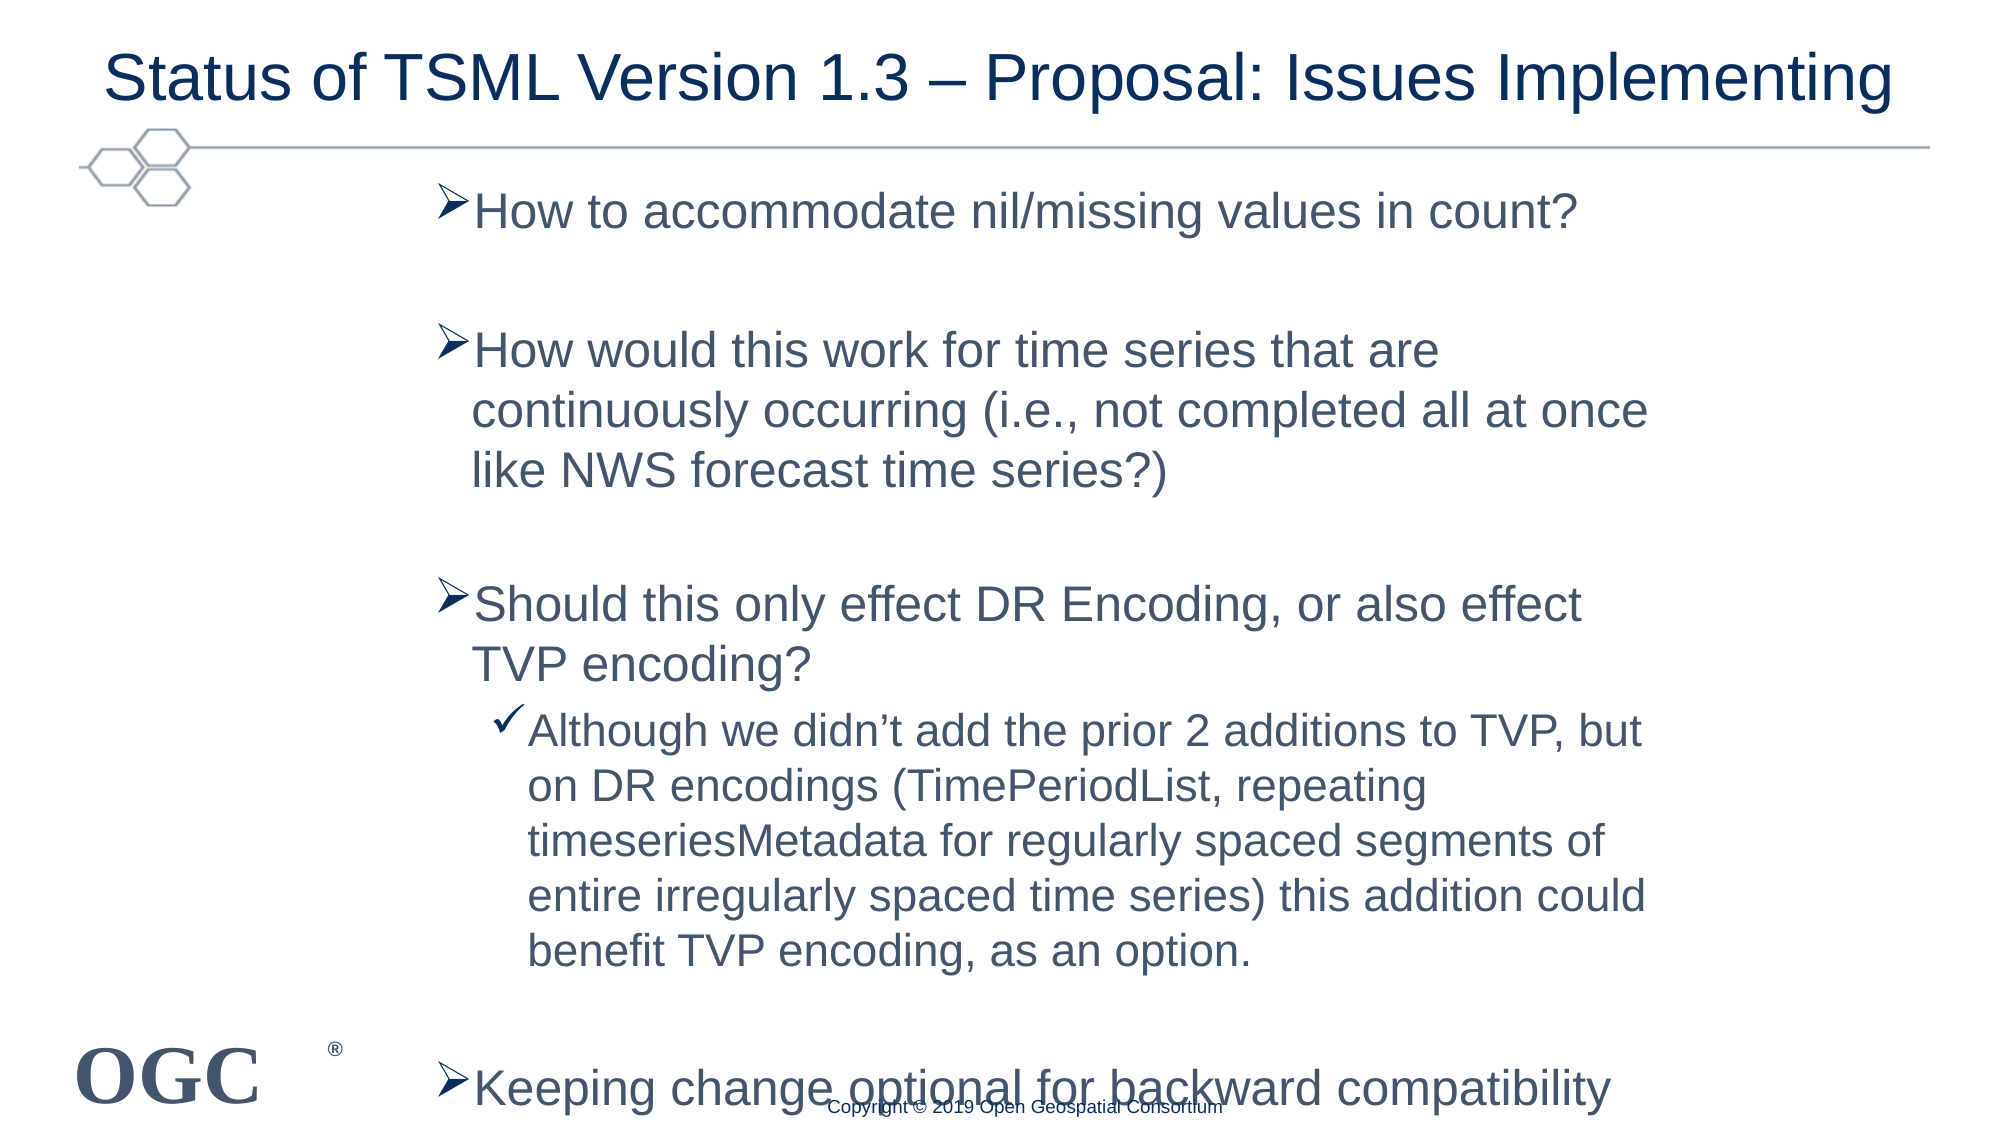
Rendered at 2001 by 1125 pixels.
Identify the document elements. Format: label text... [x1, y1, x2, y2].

list How to accommodate nil/missing values in count? How would this work for time series that are continuously occurring (i.e., not completed all at once like NWS forecast time series?) Should this only effect DR Encoding, or also effect TVP encoding? Although we didn’t add the prior 2 additions to TVP, but on DR encodings (TimePeriodList, repeating timeseriesMetadata for regularly spaced segments of entire irregularly spaced time series) this addition could benefit TVP encoding, as an option. Keeping change optional for backward compatibility [306, 100, 1695, 1039]
picture [79, 136, 306, 208]
title Status of TSML Version 1.3 – Proposal: Issues Implementing [50, 22, 1951, 136]
footer Copyright © 2019 Open Geospatial Consortium [762, 1087, 1288, 1125]
picture [1695, 136, 1930, 208]
